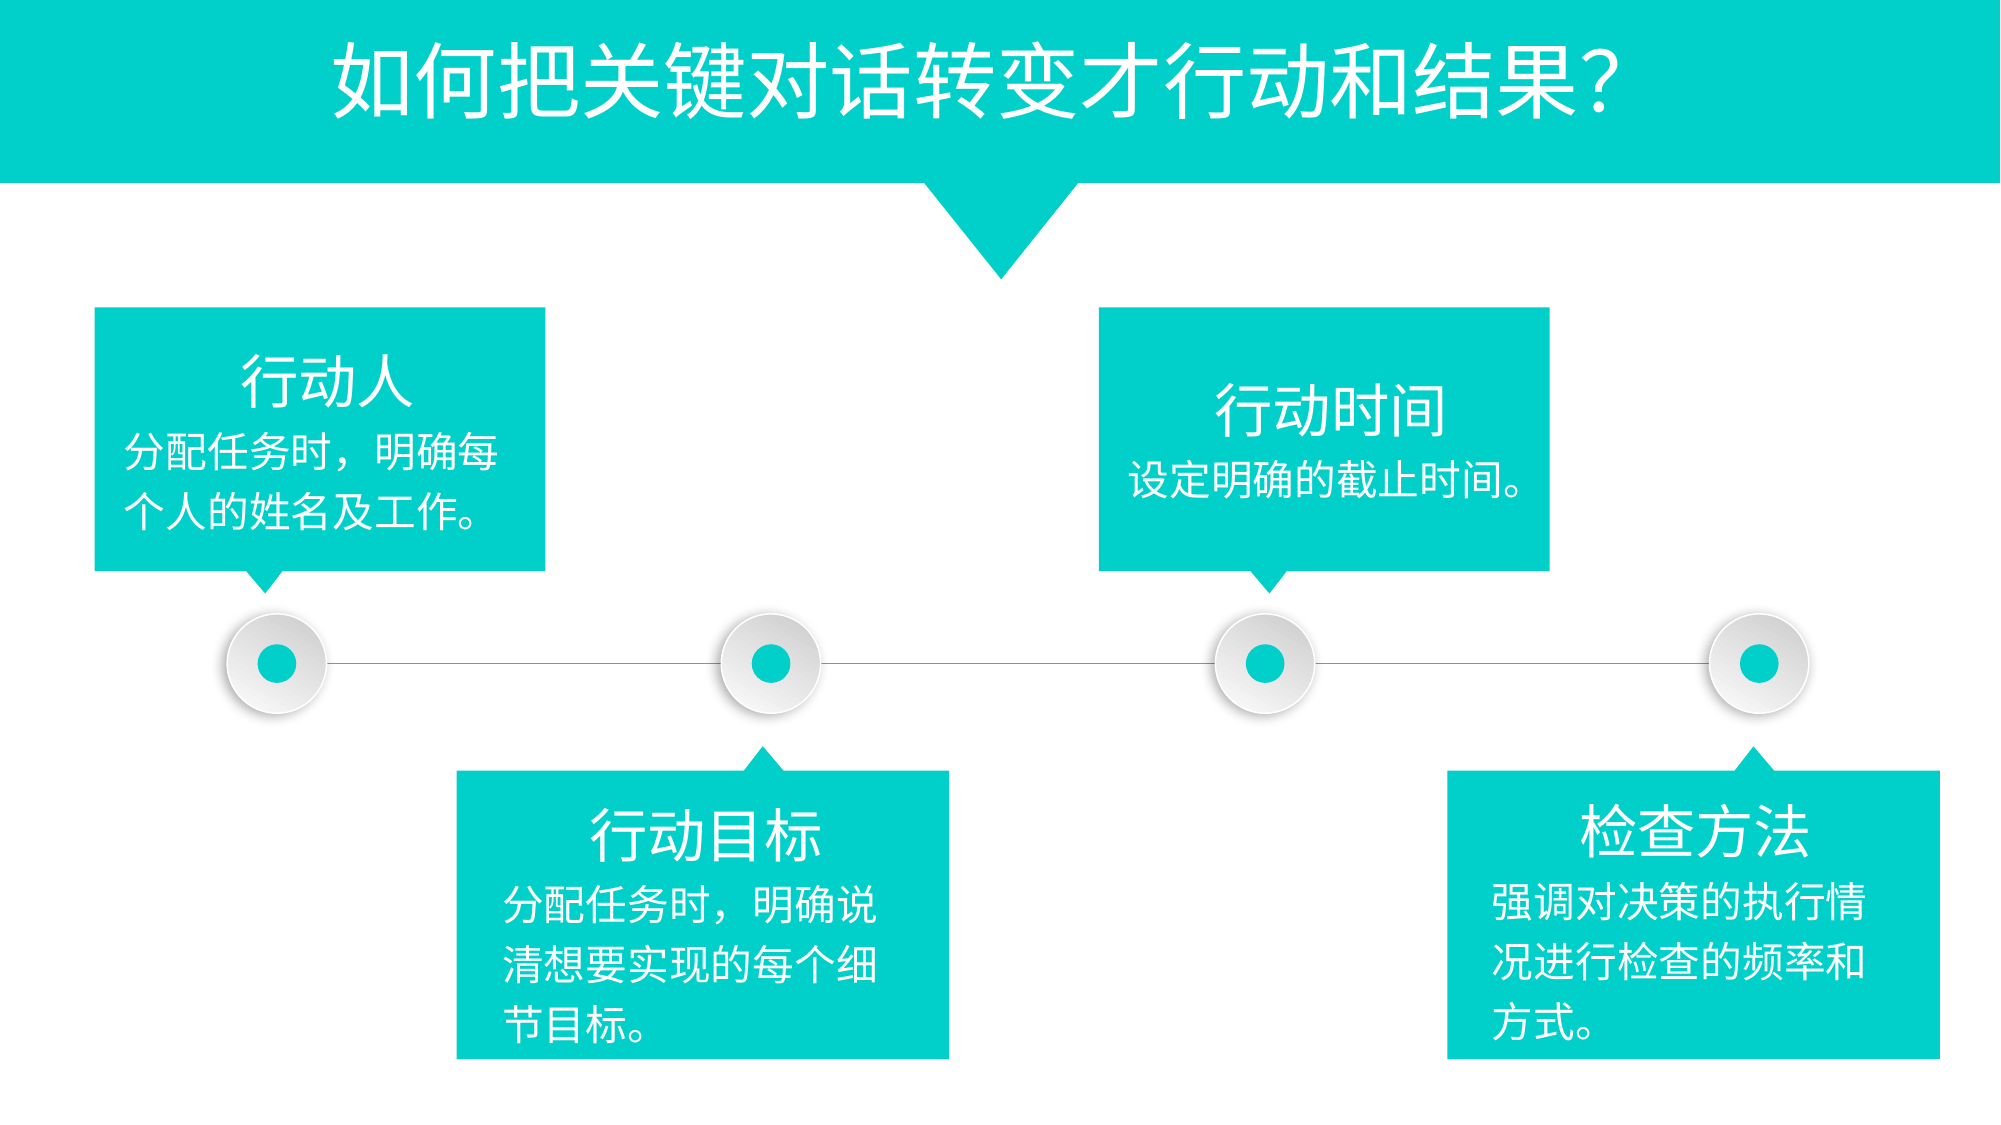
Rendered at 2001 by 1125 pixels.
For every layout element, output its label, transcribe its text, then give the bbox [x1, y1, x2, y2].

text_box [749, 642, 793, 685]
text_box [1243, 642, 1287, 685]
text_box [454, 744, 952, 1062]
text_box 行动目标 分配任务时，明确说清想要实现的每个细节目标。 [487, 777, 925, 1057]
text_box [1096, 305, 1552, 596]
text_box 行动人 分配任务时，明确每个人的姓名及工作。 [109, 324, 547, 543]
text_box [255, 642, 299, 685]
text_box [1445, 744, 1942, 1062]
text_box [1034, 0, 2000, 280]
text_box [0, 0, 1024, 280]
text_box [1213, 611, 1317, 716]
text_box [1707, 611, 1811, 716]
text_box [225, 611, 329, 716]
text_box 行动时间 设定明确的截止时间。 [1112, 352, 1550, 512]
text_box [1737, 642, 1781, 685]
text_box 检查方法 强调对决策的执行情况进行检查的频率和方式。 [1477, 774, 1915, 1054]
text_box [719, 611, 823, 716]
text_box [92, 305, 548, 596]
